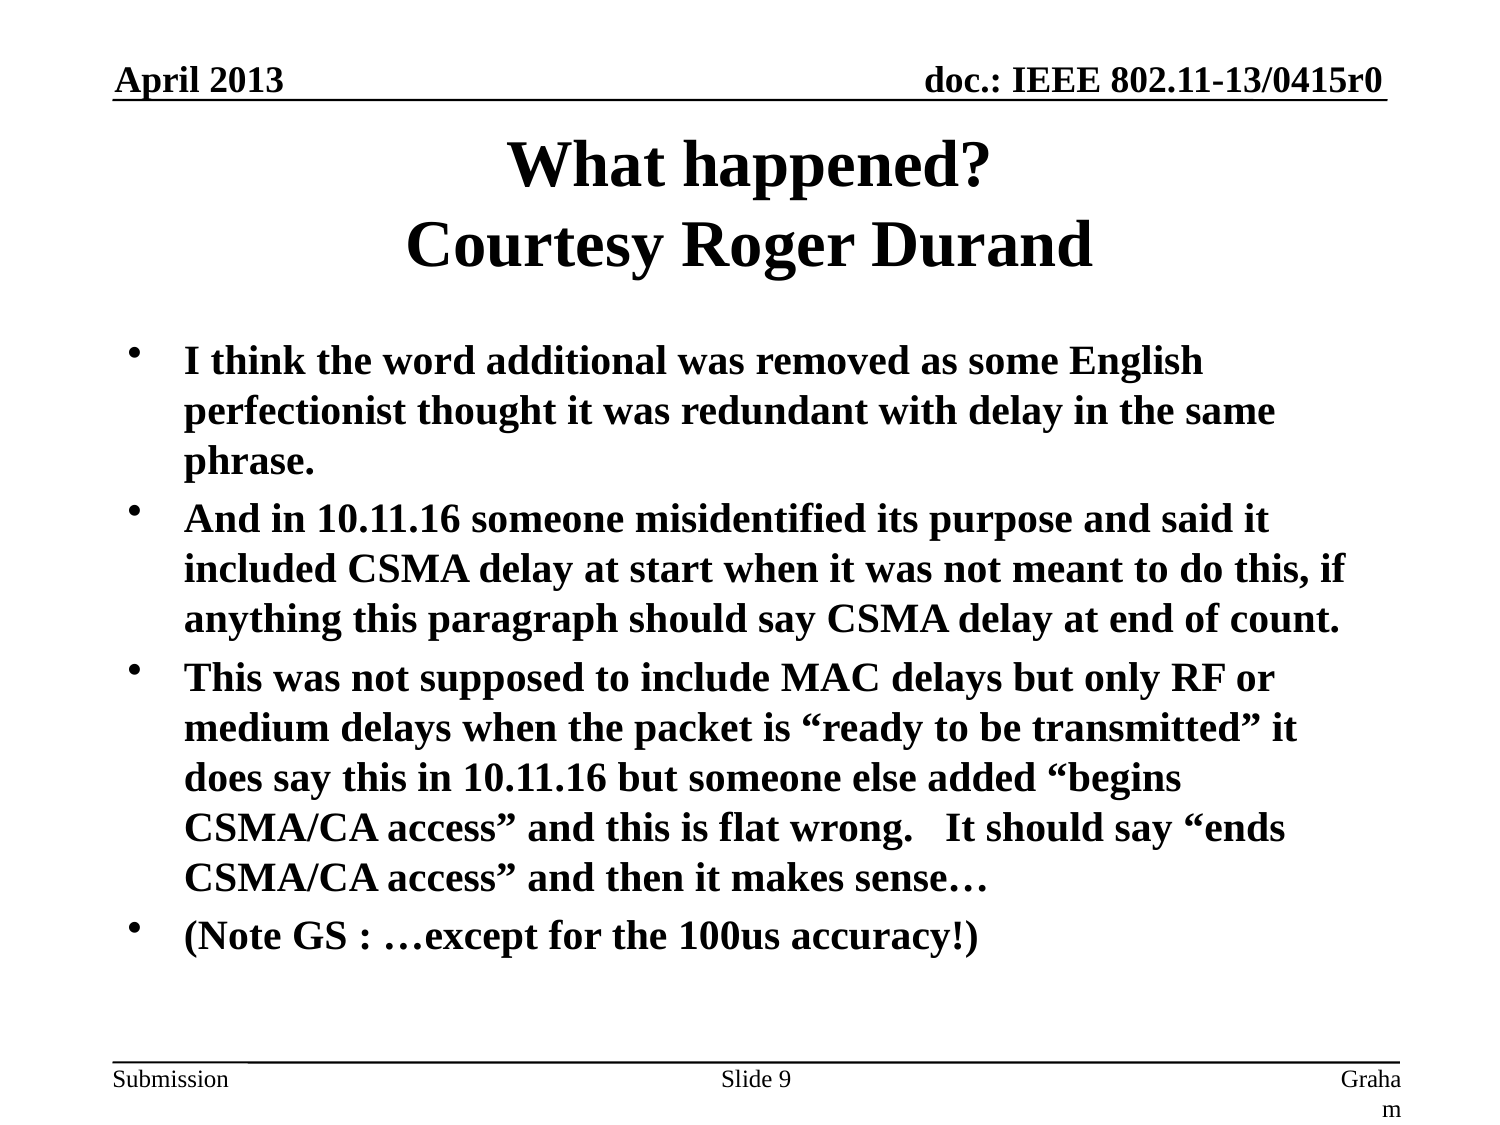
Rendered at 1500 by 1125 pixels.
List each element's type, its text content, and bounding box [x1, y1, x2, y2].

slide_number Slide 9 [712, 1061, 800, 1093]
footer Graham Smith, DSP Group [1324, 1061, 1402, 1093]
list I think the word additional was removed as some English perfectionist thought it was redundant with delay in the same phrase. And in 10.11.16 someone misidentified its purpose and said it included CSMA delay at start when it was not meant to do this, if anything this paragraph should say CSMA delay at end of count. This was not supposed to include MAC delays but only RF or medium delays when the packet is “ready to be transmitted” it does say this in 10.11.16 but someone else added “begins CSMA/CA access” and this is flat wrong. It should say “ends CSMA/CA access” and then it makes sense… (Note GS : …except for the 100us accuracy!) [112, 324, 1388, 1013]
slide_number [114, 54, 286, 101]
title What happened? Courtesy Roger Durand [112, 112, 1388, 288]
